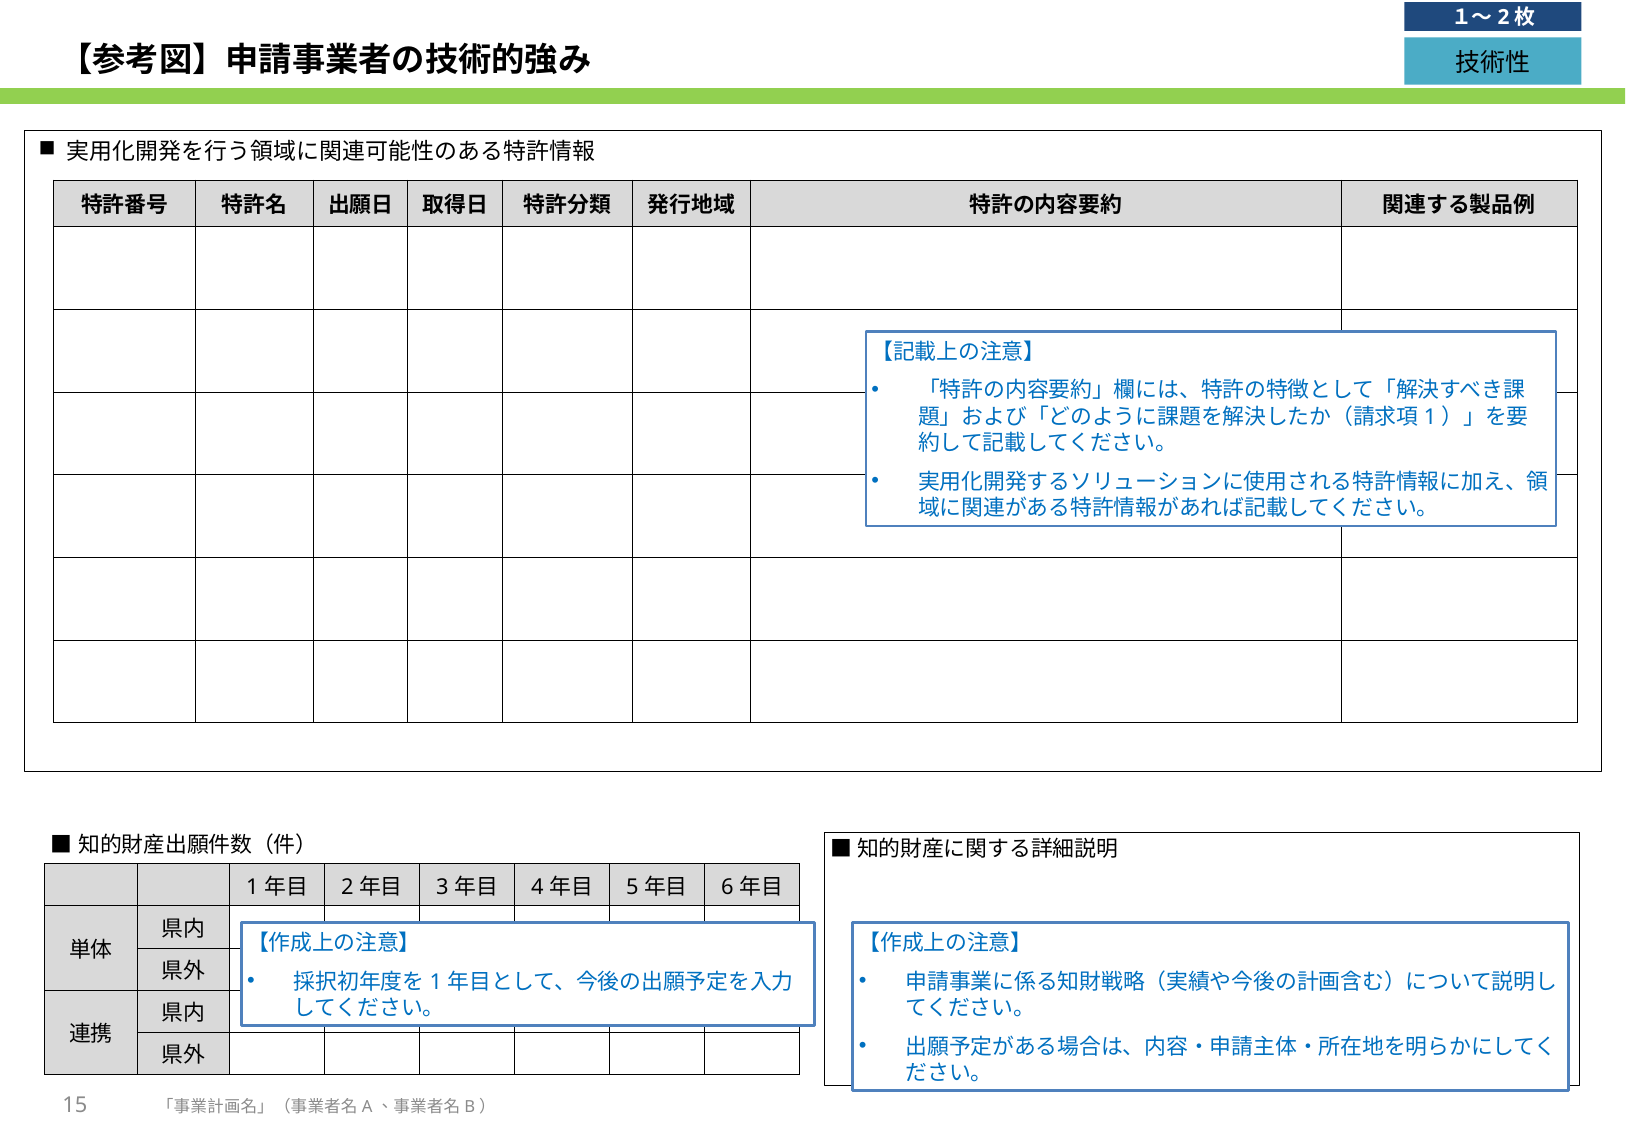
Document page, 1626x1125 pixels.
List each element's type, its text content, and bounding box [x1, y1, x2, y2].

table_cell 単体 [45, 906, 137, 990]
title 【参考図】申請事業者の技術的強み [44, 30, 1581, 89]
table_cell [325, 906, 419, 922]
table_cell [420, 1026, 514, 1032]
slide_number 15 [56, 1082, 151, 1125]
text_box 技術性 [1402, 35, 1584, 87]
table_cell 県外 [138, 1033, 229, 1074]
table_cell [325, 1033, 419, 1074]
table_cell [610, 1033, 704, 1074]
table_cell 県内 [138, 991, 229, 1032]
table_cell 5年目 [610, 864, 704, 905]
table_cell [705, 1033, 799, 1074]
table_cell 3年目 [420, 864, 514, 905]
text_box ■知的財産に関する詳細説明 [824, 832, 1580, 1085]
table_cell [230, 906, 324, 948]
table_cell [230, 991, 324, 1032]
table_cell [138, 864, 229, 905]
table_cell 1年目 [230, 864, 324, 905]
table_cell [705, 1026, 799, 1032]
table_cell [325, 1026, 419, 1032]
table_cell [515, 906, 609, 922]
table_cell 4年目 [515, 864, 609, 905]
footer 「事業計画名」（事業者名A、事業者名B） [151, 1082, 1581, 1125]
table_cell [45, 864, 137, 905]
table_cell 6年目 [705, 864, 799, 905]
table_header ■知的財産出願件数（件） [45, 821, 800, 863]
table_cell [610, 906, 704, 922]
text_box 実用化開発を行う領域に関連可能性のある特許情報 [22, 128, 1603, 773]
table_cell [610, 1026, 704, 1032]
table_cell 県内 [138, 906, 229, 948]
table_cell [705, 906, 799, 922]
table_cell [420, 1033, 514, 1074]
table_cell 連携 [45, 991, 137, 1074]
table_cell [230, 1033, 324, 1074]
text_box 【作成上の注意】 申請事業に係る知財戦略（実績や今後の計画含む）について説明してください。 出願予定がある場合は、内容・申請主体・所在地を明らかにしてください。 [852, 922, 1569, 1091]
text_box 【記載上の注意】 「特許の内容要約」欄には、特許の特徴として「解決すべき課題」および「どのように課題を解決したか（請求項1）」を要約して記載してください。 実用化開発するソリューションに使用される特許情報に加え、領域に関連がある特許情報があれば記載してください。 [865, 331, 1556, 526]
table_cell [515, 1033, 609, 1074]
table_cell [515, 1026, 609, 1032]
text_box 【作成上の注意】 採択初年度を1年目として、今後の出願予定を入力してください。 [241, 922, 815, 1026]
table_cell [420, 906, 514, 922]
table_cell 2年目 [325, 864, 419, 905]
text_box １～2枚 [1404, 2, 1582, 31]
table_cell 県外 [138, 949, 229, 990]
table_cell [230, 949, 241, 990]
